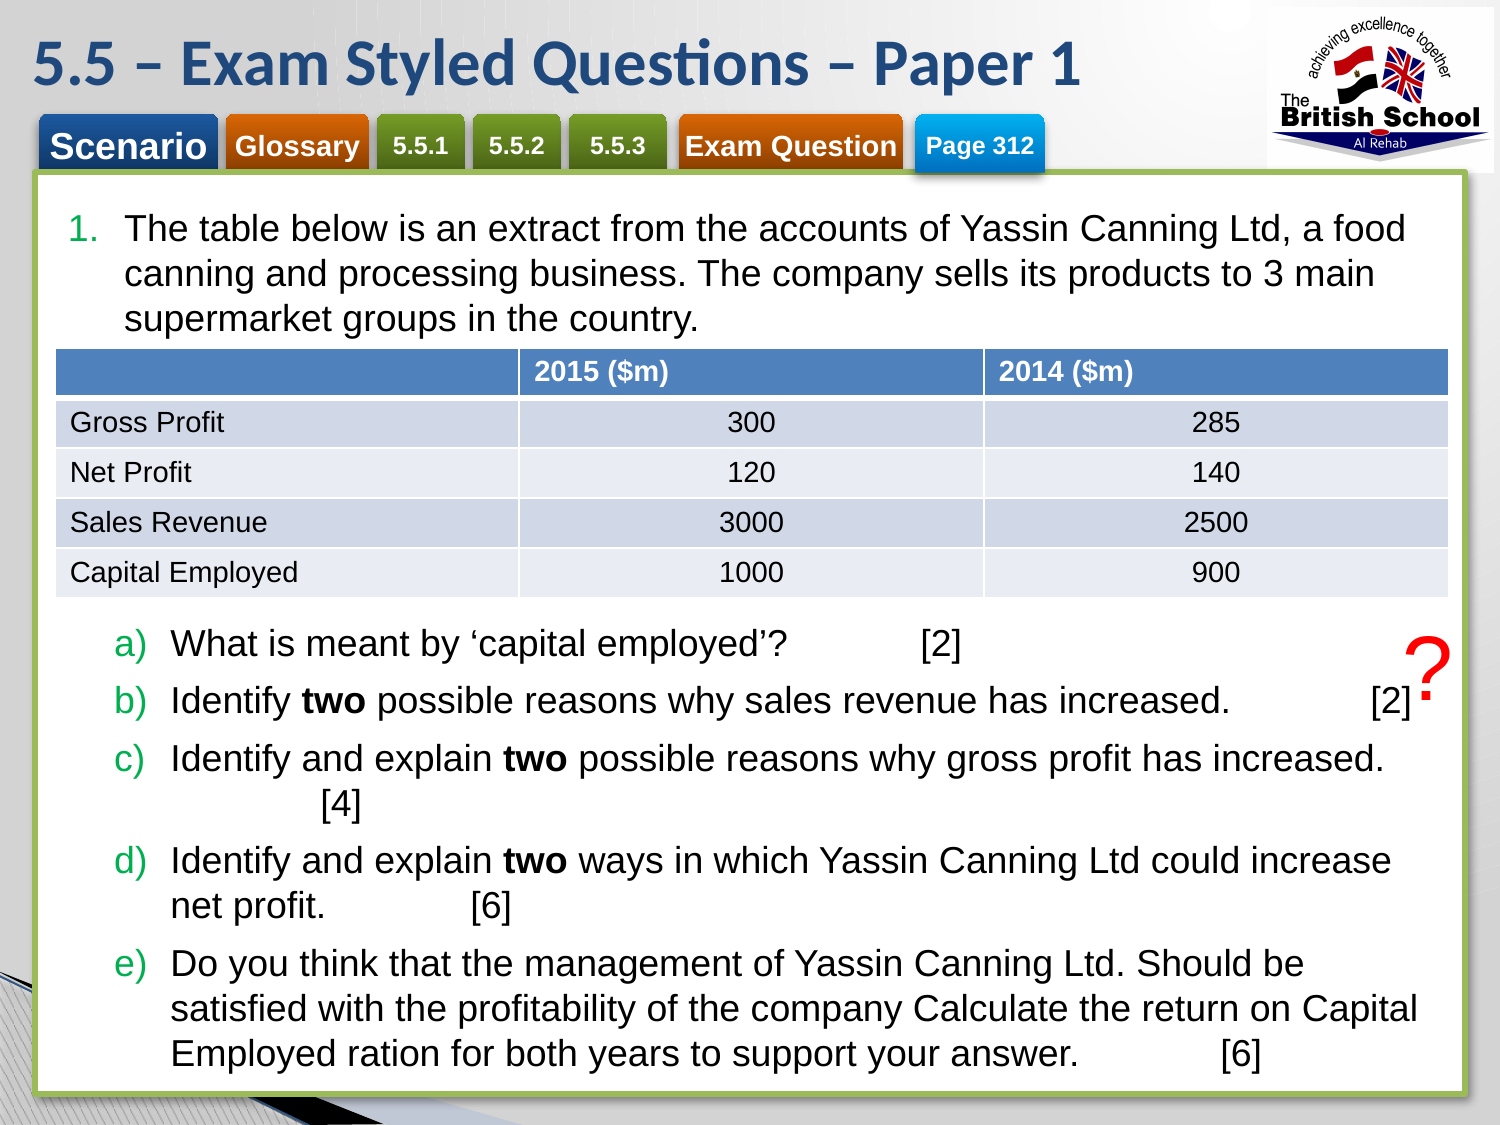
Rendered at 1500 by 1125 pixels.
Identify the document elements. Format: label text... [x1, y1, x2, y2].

table_cell Capital Employed [56, 549, 518, 597]
title 5.5 – Exam Styled Questions – Paper 1 [17, 7, 1282, 110]
table_cell Net Profit [56, 449, 518, 497]
table_cell 2500 [985, 499, 1448, 547]
table_header [56, 349, 518, 395]
text_box Page 312 [915, 114, 1046, 173]
table_header 2015 ($m) [520, 349, 983, 395]
table_cell 140 [985, 449, 1448, 497]
picture [1267, 7, 1495, 173]
table_cell Sales Revenue [56, 499, 518, 547]
table_cell 285 [985, 401, 1448, 447]
table_header 2014 ($m) [985, 349, 1448, 395]
table_cell Gross Profit [56, 401, 518, 447]
text_box The table below is an extract from the accounts of Yassin Canning Ltd, a food canning and processing business. The company sells its products to 3 main supermarket groups in the country. What is meant by ‘capital employed’? [2] Identify two possible reasons why sales revenue has increased. [2] Identify and explain two possible reasons why gross profit has increased. [4] Identify and explain two ways in which Yassin Canning Ltd could increase net profit. [6] Do you think that the management of Yassin Canning Ltd. Should be satisfied with the profitability of the company Calculate the return on Capital Employed ration for both years to support your answer. [6] [53, 196, 1447, 347]
table_cell 900 [985, 549, 1448, 597]
picture [281, 1114, 303, 1125]
text_box ? [1387, 601, 1447, 727]
table_cell 3000 [520, 499, 983, 547]
table_cell 1000 [520, 549, 983, 597]
table_cell 120 [520, 449, 983, 497]
table_cell 300 [520, 401, 983, 447]
text_box The table below is an extract from the accounts of Yassin Canning Ltd, a food canning and processing business. The company sells its products to 3 main supermarket groups in the country. What is meant by ‘capital employed’? [2] Identify two possible reasons why sales revenue has increased. [2] Identify and explain two possible reasons why gross profit has increased. [4] Identify and explain two ways in which Yassin Canning Ltd could increase net profit. [6] Do you think that the management of Yassin Canning Ltd. Should be satisfied with the profitability of the company Calculate the return on Capital Employed ration for both years to support your answer. [6] [53, 598, 1447, 1082]
